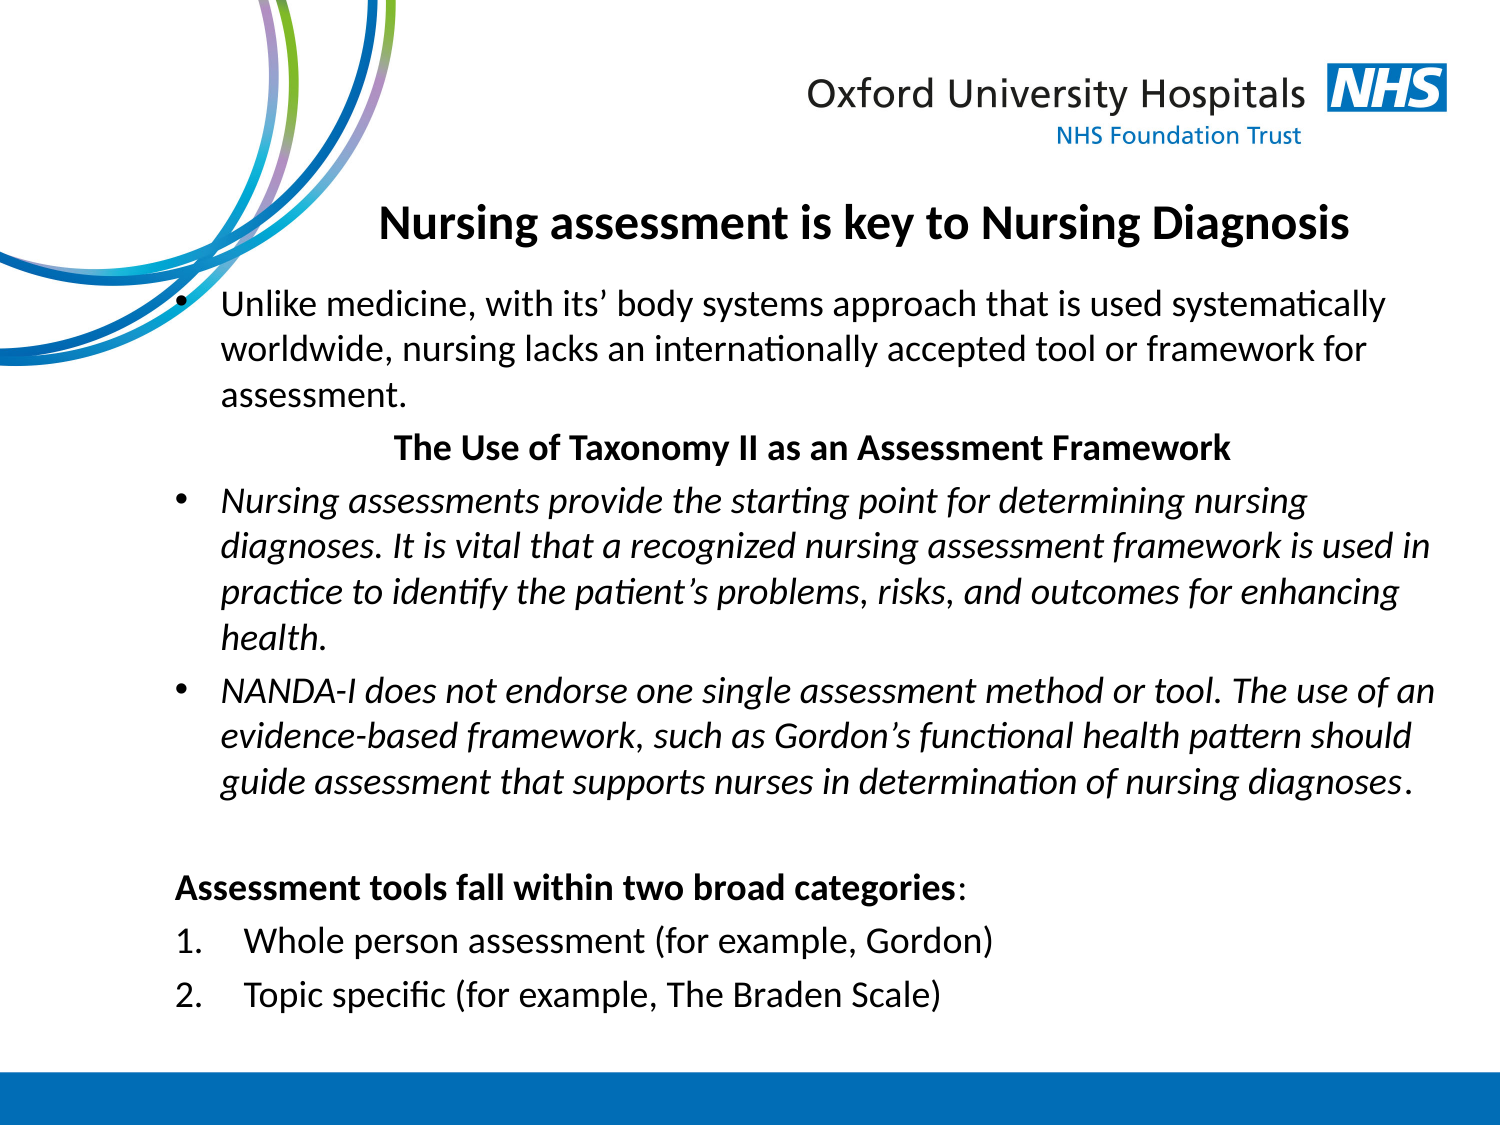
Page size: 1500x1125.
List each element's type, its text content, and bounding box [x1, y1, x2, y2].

title Nursing assessment is key to Nursing Diagnosis [303, 151, 1425, 289]
picture [0, 0, 1500, 1125]
list Unlike medicine, with its’ body systems approach that is used systematically worldwide, nursing lacks an internationally accepted tool or framework for assessment. The Use of Taxonomy II as an Assessment Framework Nursing assessments provide the starting point for determining nursing diagnoses. It is vital that a recognized nursing assessment framework is used in practice to identify the patient’s problems, risks, and outcomes for enhancing health. NANDA-I does not endorse one single assessment method or tool. The use of an evidence-based framework, such as Gordon’s functional health pattern should guide assessment that supports nurses in determination of nursing diagnoses. Assessment tools fall within two broad categories: Whole person assessment (for example, Gordon) Topic specific (for example, The Braden Scale) [159, 270, 1467, 1082]
